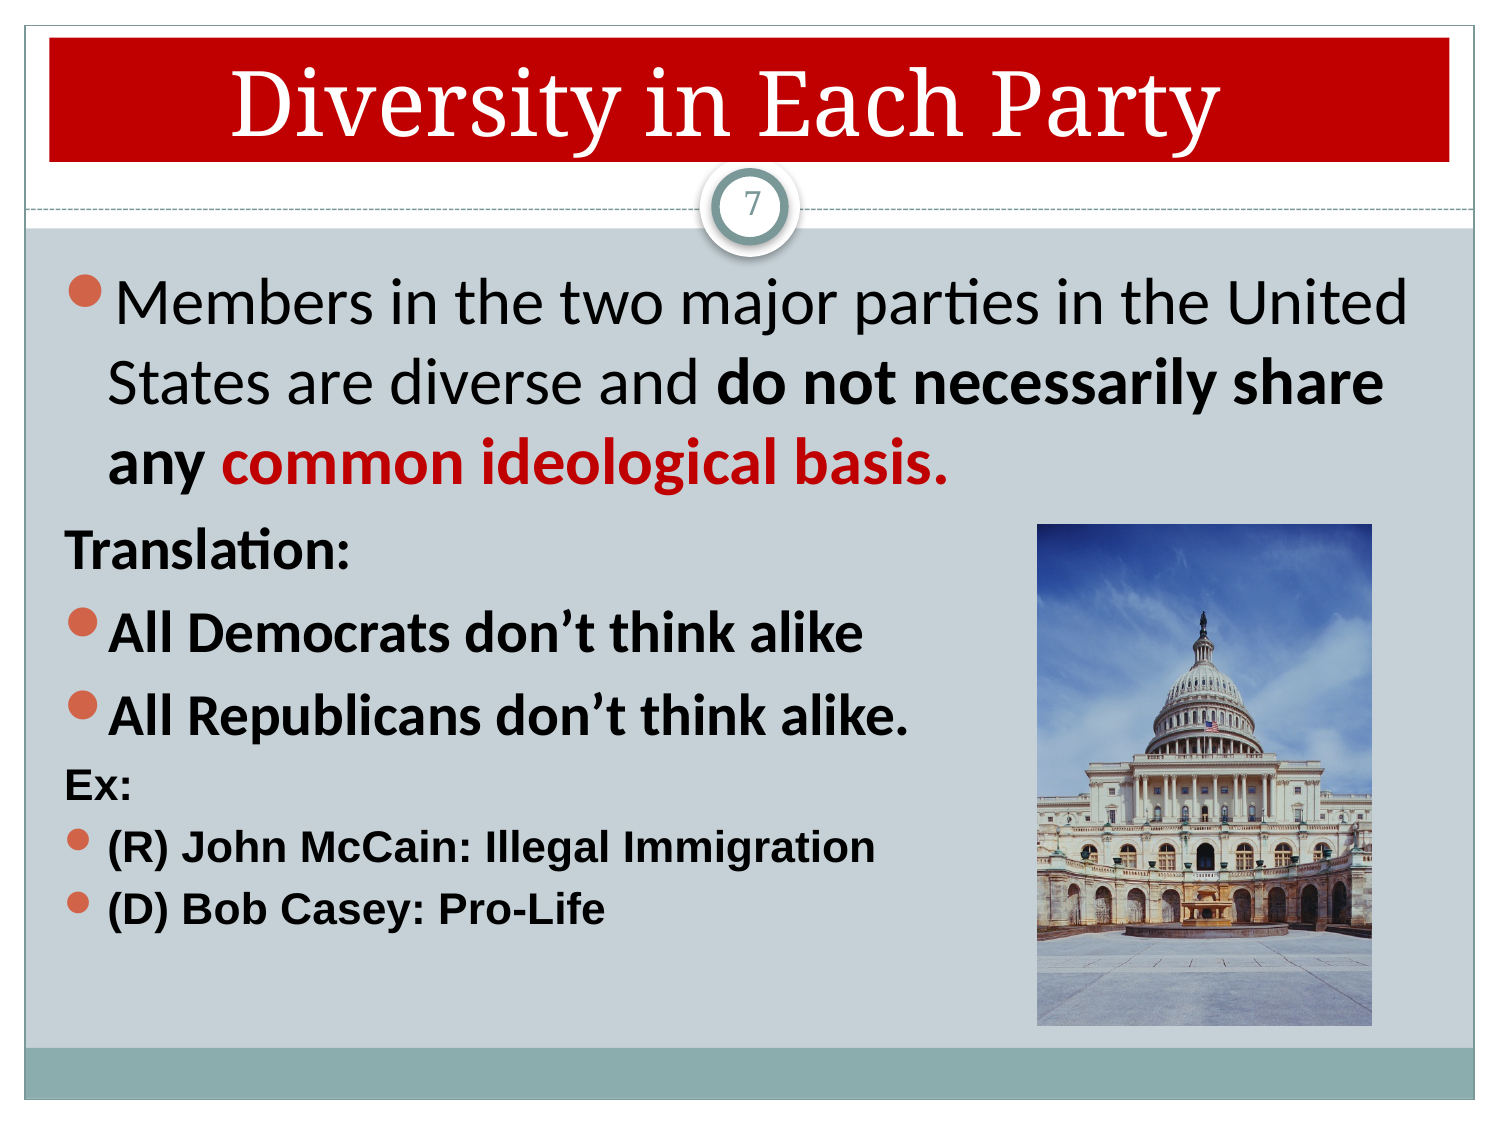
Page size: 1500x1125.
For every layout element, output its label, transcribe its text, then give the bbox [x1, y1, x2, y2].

picture [1037, 524, 1372, 1026]
list Members in the two major parties in the United States are diverse and do not necessarily share any common ideological basis. Translation: All Democrats don’t think alike All Republicans don’t think alike. Ex: (R) John McCain: Illegal Immigration (D) Bob Casey: Pro-Life [49, 250, 1445, 1001]
slide_number 7 [715, 168, 791, 241]
title Diversity in Each Party [49, 37, 1450, 162]
